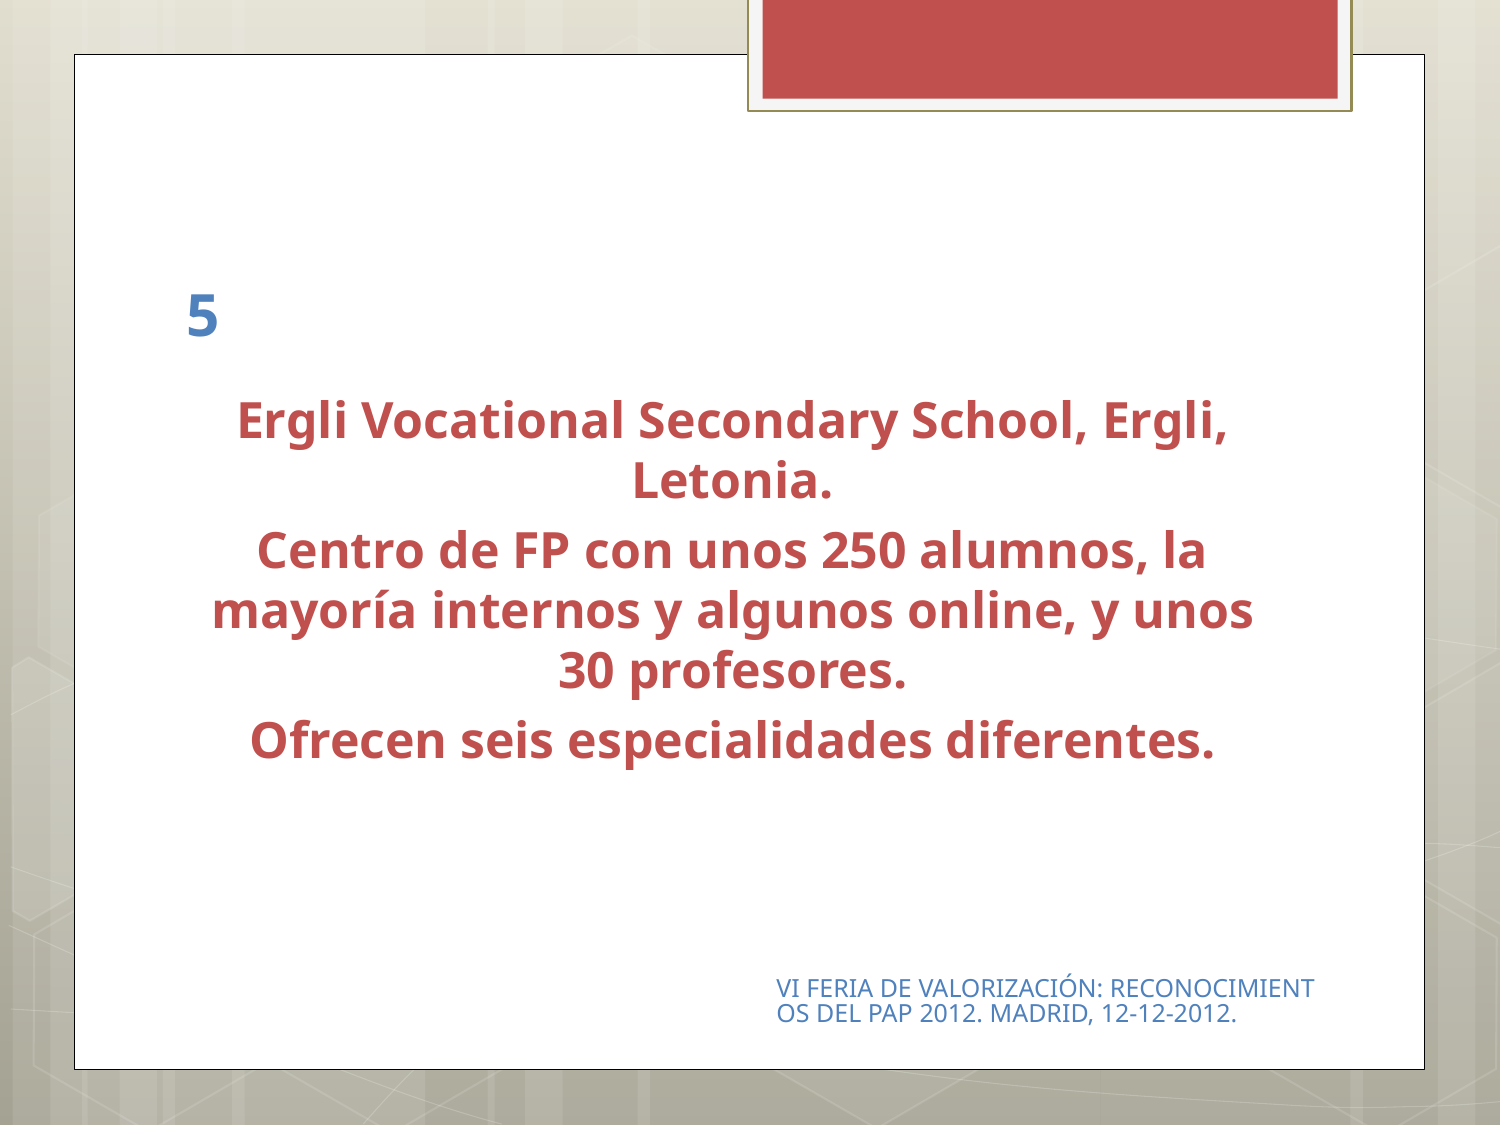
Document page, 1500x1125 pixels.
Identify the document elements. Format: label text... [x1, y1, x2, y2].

footer VI FERIA DE VALORIZACIÓN: RECONOCIMIENTOS DEL PAP 2012. MADRID, 12-12-2012. [761, 960, 1336, 1020]
list Ergli Vocational Secondary School, Ergli, Letonia. Centro de FP con unos 250 alumnos, la mayoría internos y algunos online, y unos 30 profesores. Ofrecen seis especialidades diferentes. [171, 381, 1283, 957]
title 5 [171, 168, 1324, 357]
